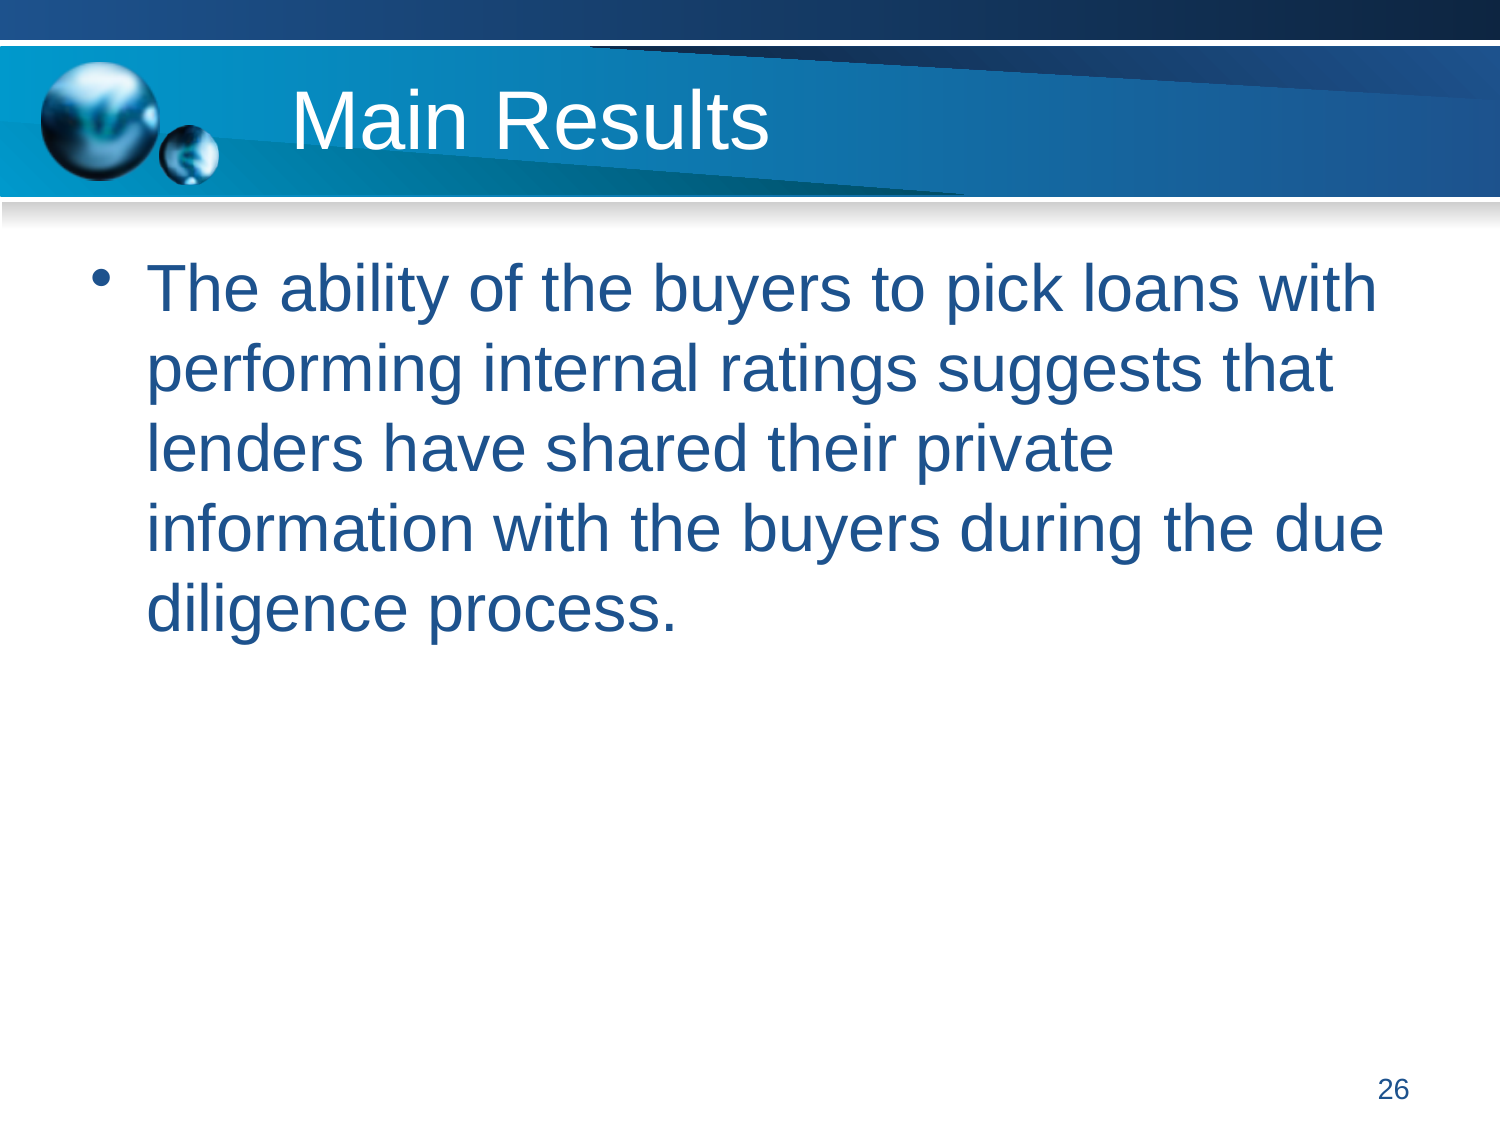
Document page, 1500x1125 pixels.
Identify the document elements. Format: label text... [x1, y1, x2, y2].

picture [160, 126, 218, 184]
title Main Results [275, 45, 1363, 188]
picture [42, 63, 159, 180]
slide_number 26 [1074, 1062, 1425, 1103]
list The ability of the buyers to pick loans with performing internal ratings suggests that lenders have shared their private information with the buyers during the due diligence process. [75, 237, 1425, 1050]
